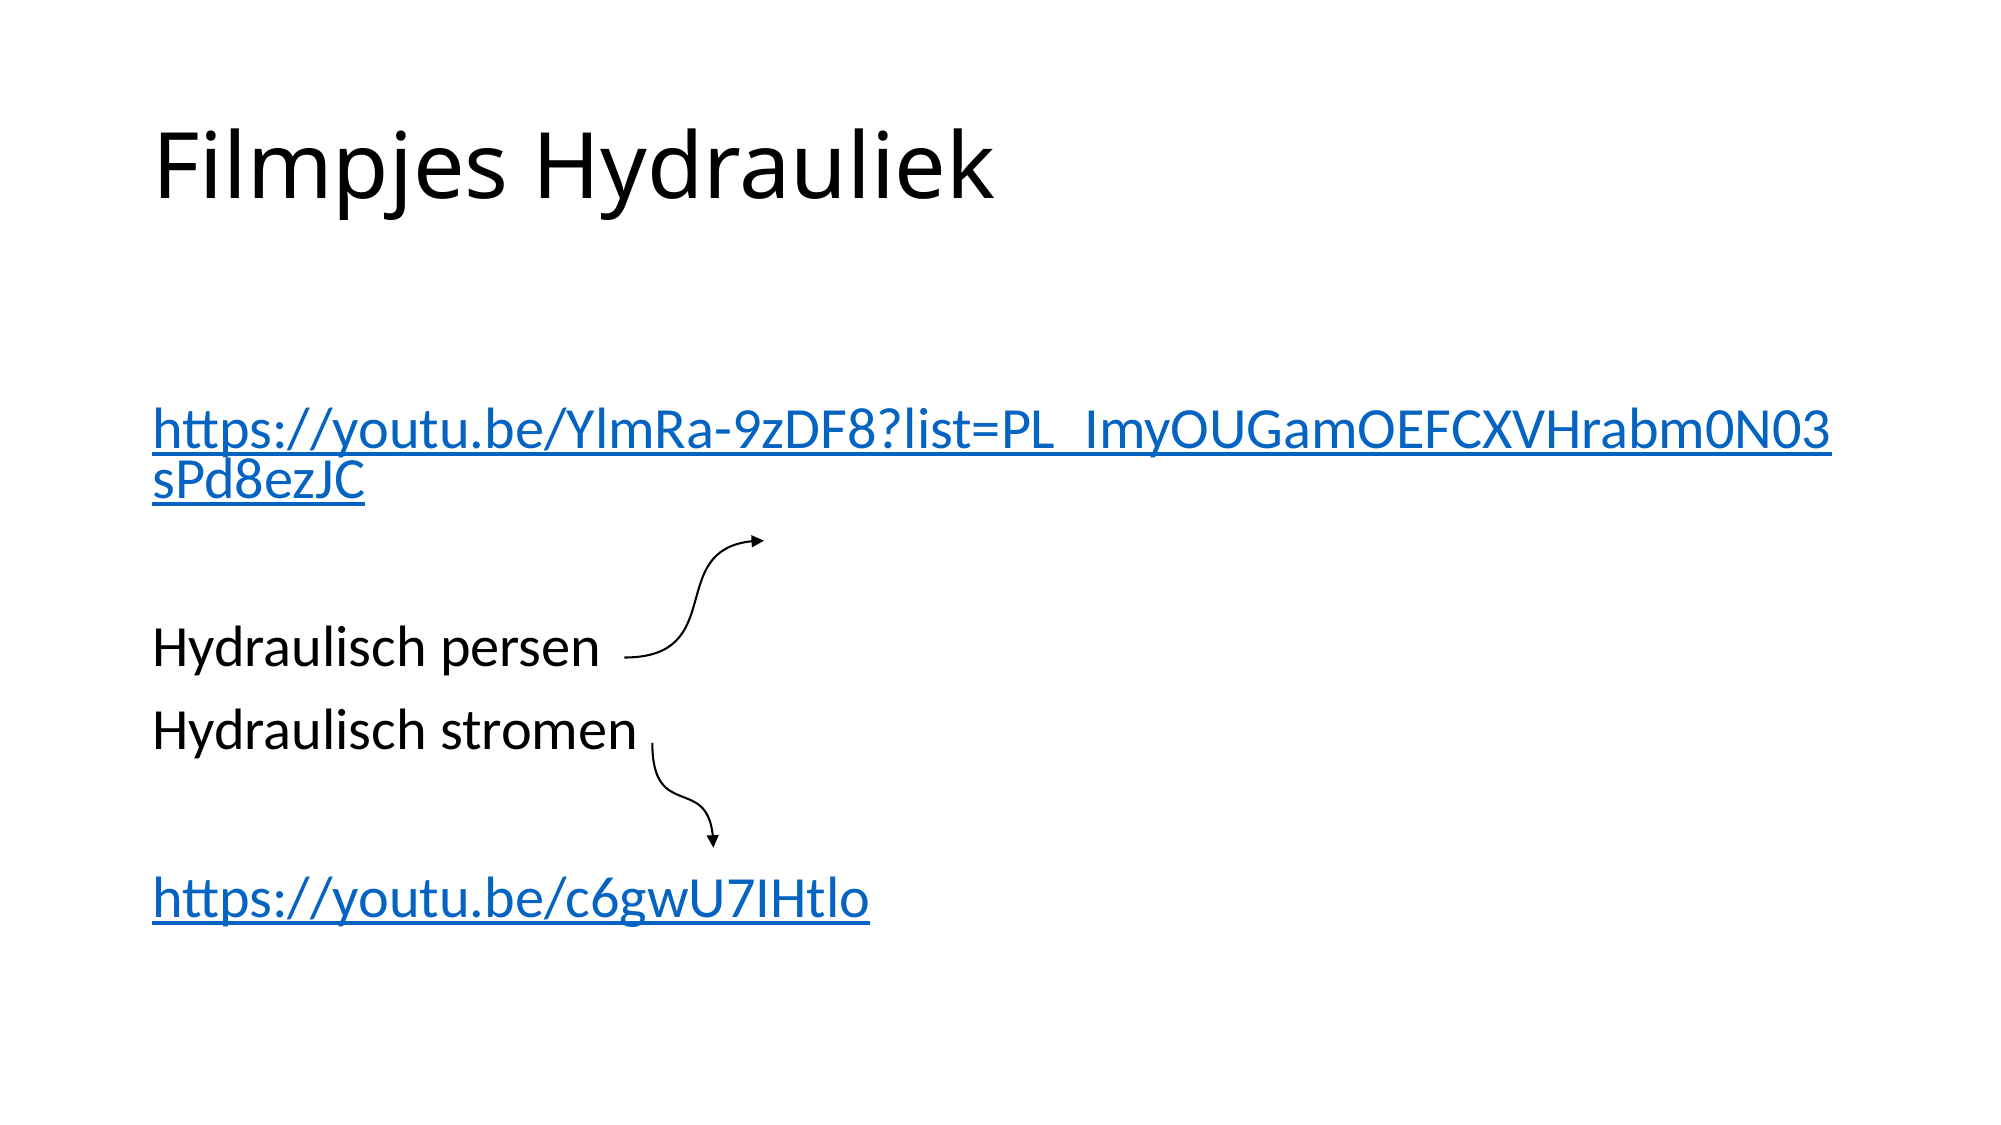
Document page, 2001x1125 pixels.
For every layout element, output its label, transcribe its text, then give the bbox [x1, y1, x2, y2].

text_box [624, 540, 764, 658]
list https://youtu.be/YlmRa-9zDF8?list=PL_ImyOUGamOEFCXVHrabm0N03sPd8ezJC Hydraulisch persen Hydraulisch stromen https://youtu.be/c6gwU7IHtlo [137, 299, 1863, 1014]
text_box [630, 764, 736, 826]
title Filmpjes Hydrauliek [137, 59, 1863, 278]
